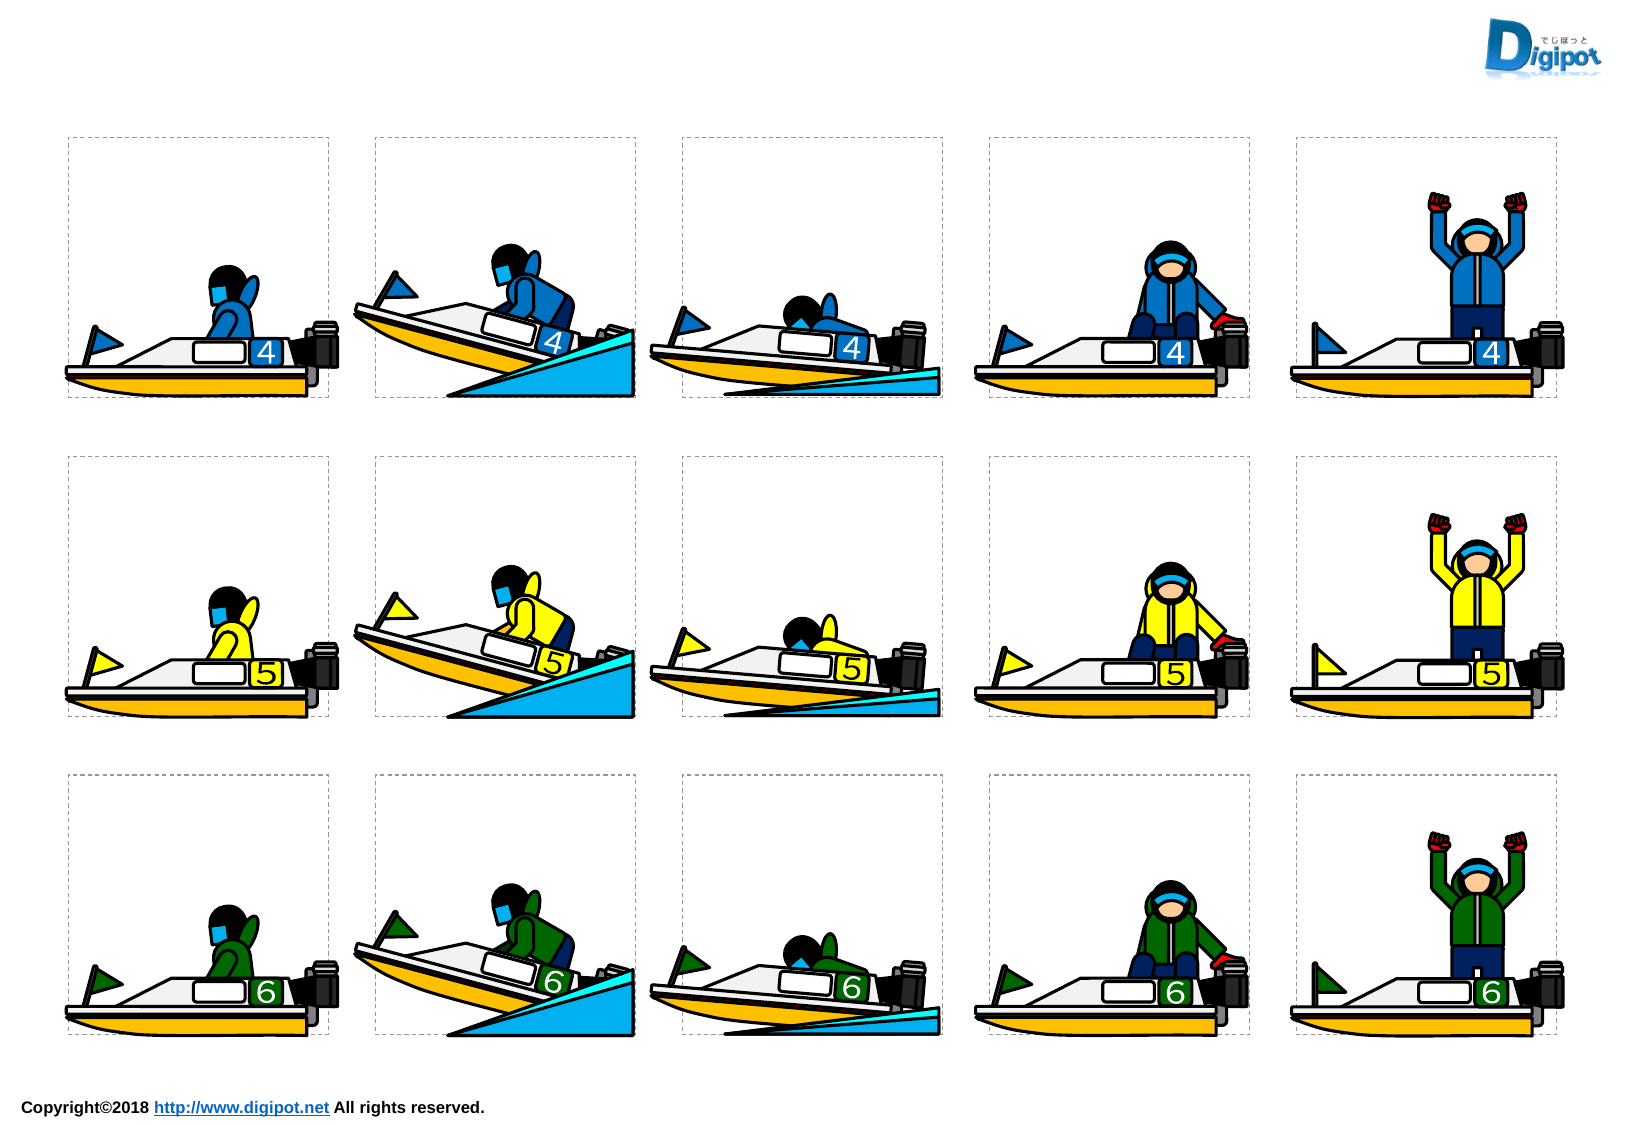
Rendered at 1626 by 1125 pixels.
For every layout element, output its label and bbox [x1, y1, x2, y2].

text_box [66, 266, 338, 396]
text_box [361, 561, 634, 718]
text_box [1291, 832, 1563, 1036]
text_box [66, 587, 338, 718]
text_box [652, 290, 939, 395]
text_box [652, 611, 939, 716]
text_box [1291, 193, 1563, 397]
text_box [361, 240, 634, 396]
text_box [975, 881, 1247, 1036]
picture [1485, 18, 1602, 82]
text_box [975, 563, 1247, 718]
text_box [1291, 514, 1563, 718]
text_box [975, 241, 1247, 396]
text_box [66, 905, 338, 1036]
text_box [361, 880, 634, 1036]
text_box [652, 930, 939, 1035]
